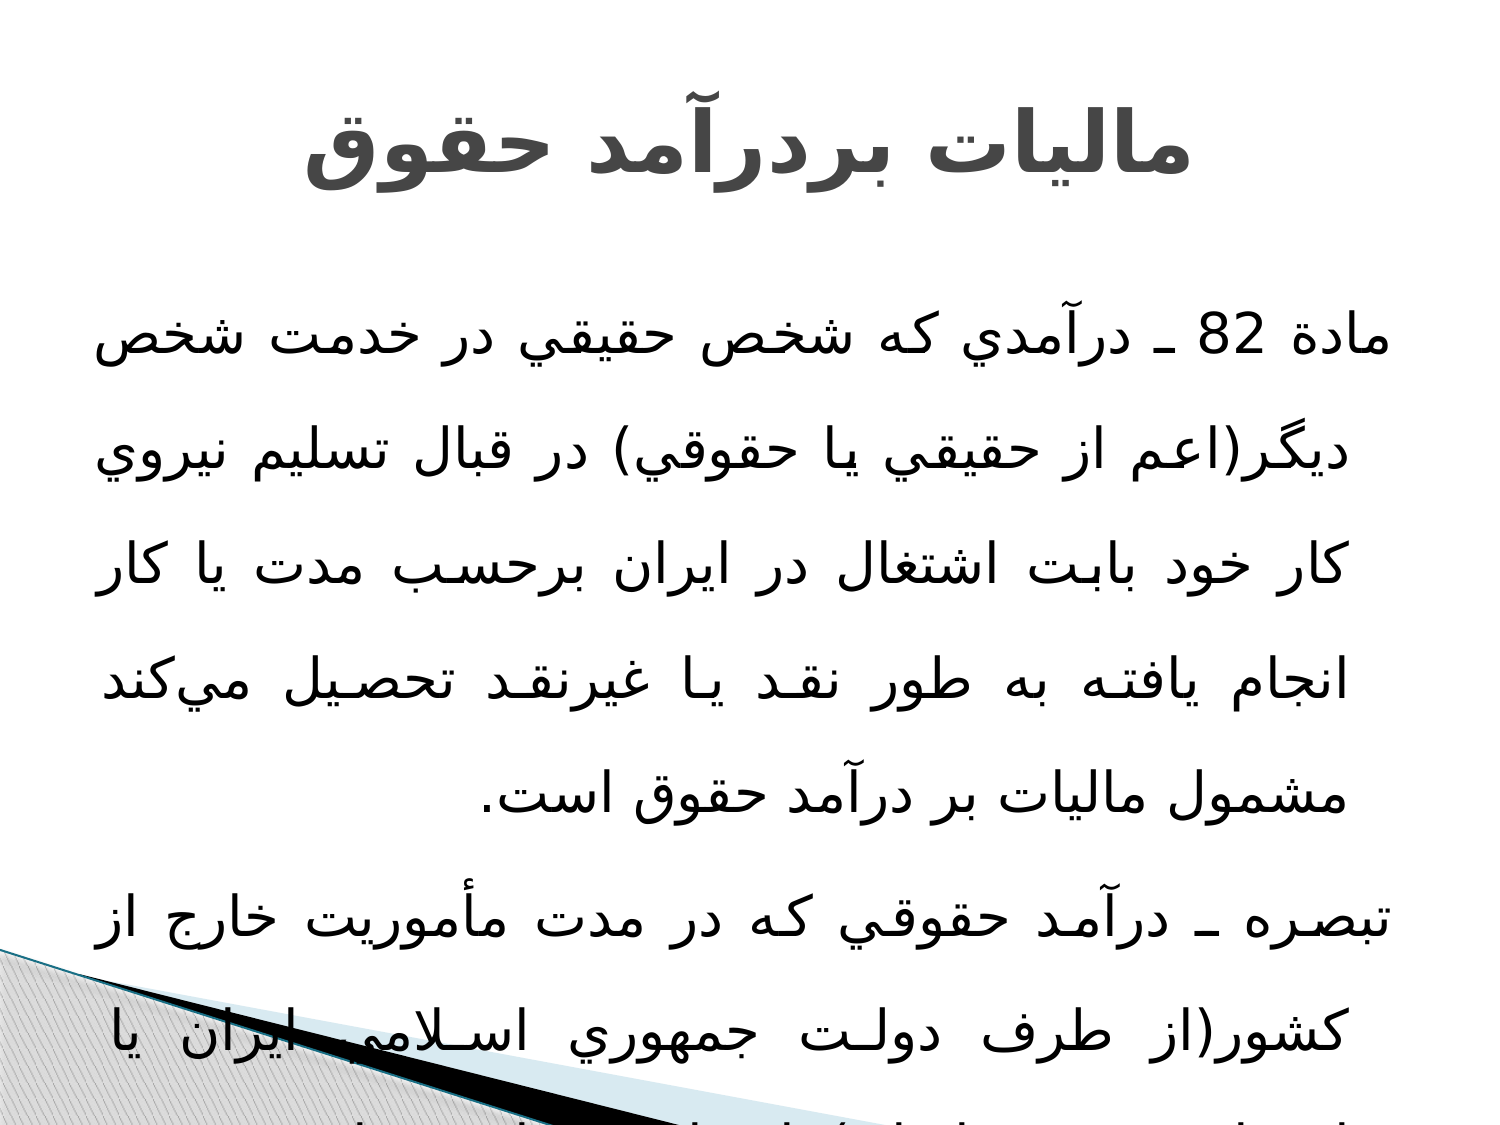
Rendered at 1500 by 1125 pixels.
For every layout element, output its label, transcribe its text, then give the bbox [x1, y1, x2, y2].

list مادة 82 ـ درآمدي که شخص حقيقي در خدمت شخص ديگر(اعم از حقيقي يا حقوقي‌) در قبال تسليم نيروي کار خود بابت ‌اشتغال در ايران برحسب مدت يا کار انجام يافته به‌ طور نقد يا غيرنقد تحصيل مي‌کند مشمول ماليات بر درآمد حقوق است‌. تبصره ـ درآمد حقوقي که در مدت مأموريت خارج از کشور(از طرف دولت جمهوري اسلامي ايران يا اشخاص مقيم ايران‌) ازمنابع ايراني عايد شخص مي‌شود مشمول ماليات بر درآمد حقوق مي‌باشد. [75, 243, 1425, 986]
title مالیات بردرآمد حقوق [75, 45, 1425, 233]
